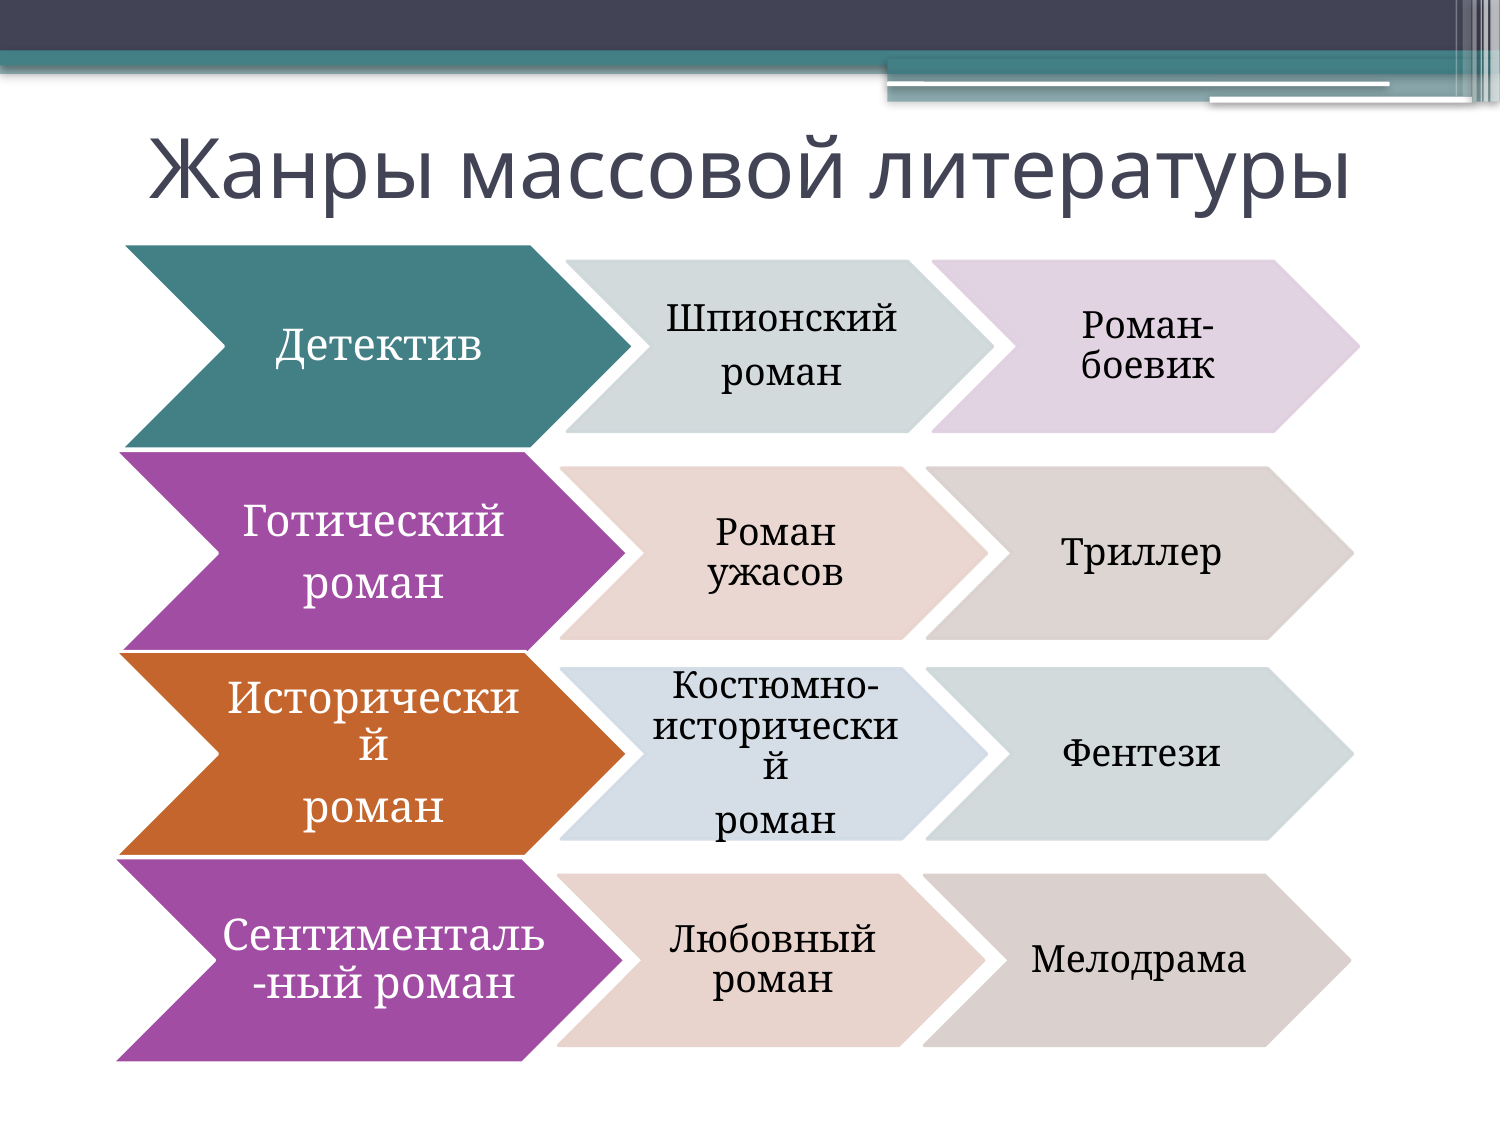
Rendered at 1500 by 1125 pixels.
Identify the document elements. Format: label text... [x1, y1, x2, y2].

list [64, 243, 1416, 918]
title Жанры массовой литературы [76, 78, 1427, 254]
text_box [924, 874, 1351, 1046]
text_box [557, 874, 922, 1046]
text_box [111, 857, 626, 1064]
